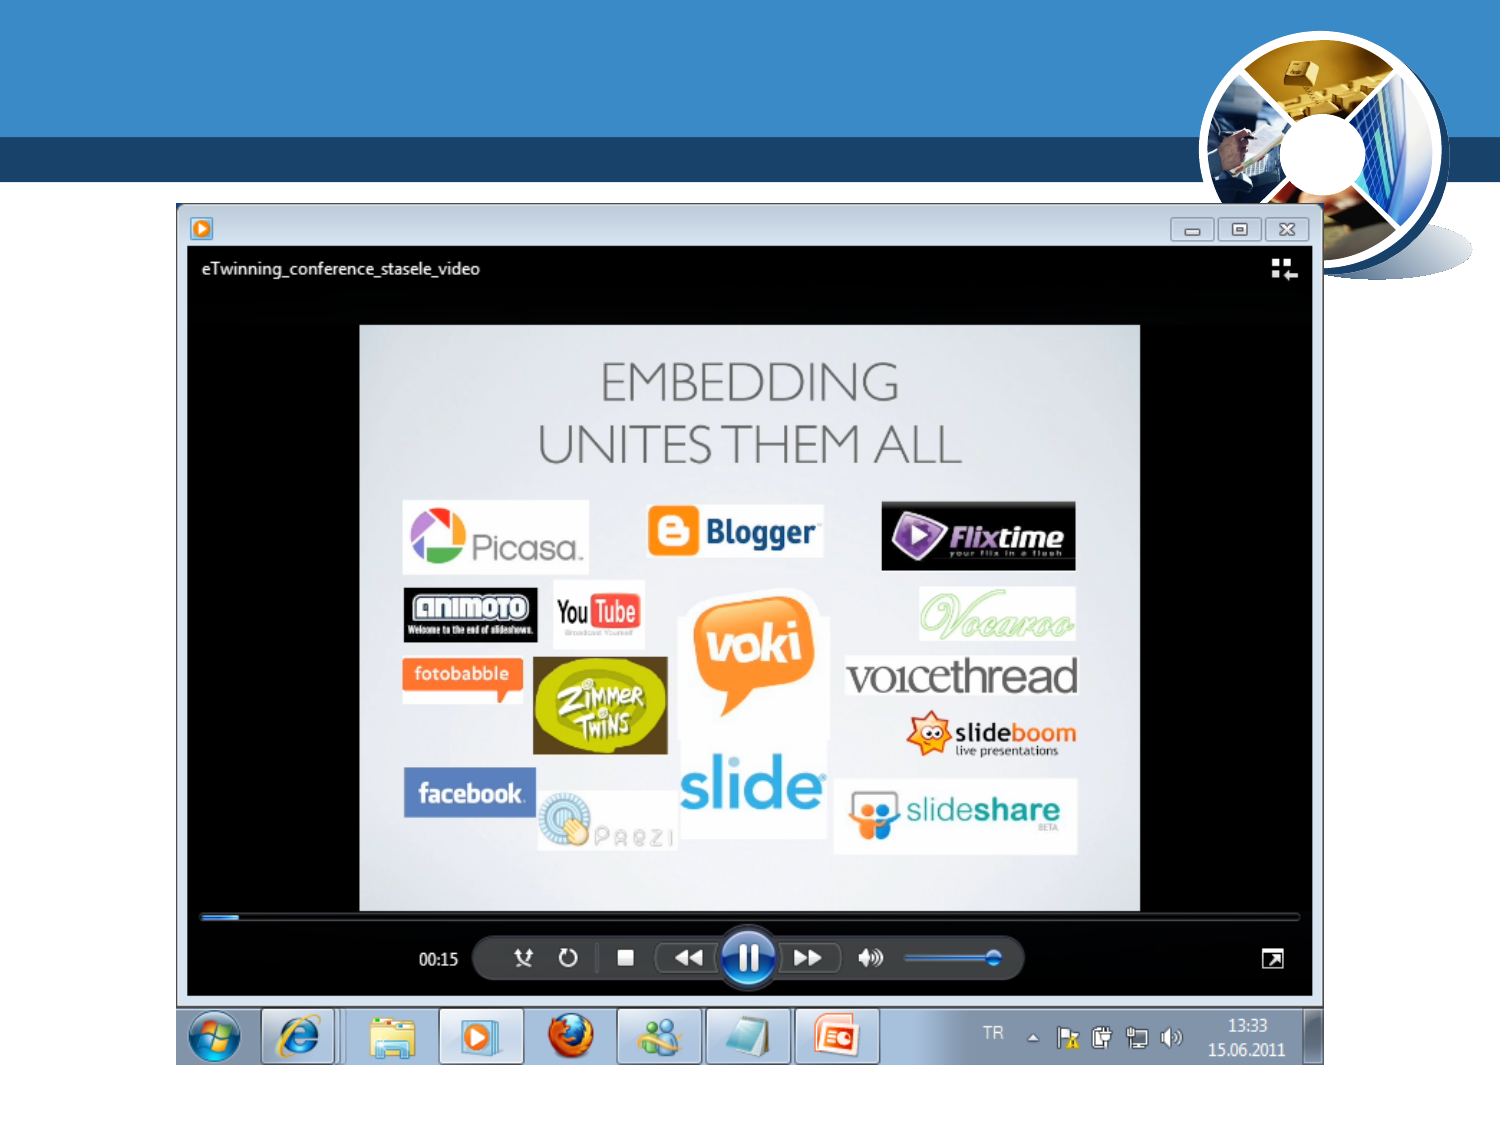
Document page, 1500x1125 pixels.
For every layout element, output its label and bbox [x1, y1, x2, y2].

picture [1244, 40, 1394, 122]
picture [1267, 181, 1396, 261]
picture [1349, 73, 1433, 227]
picture [1207, 74, 1292, 203]
list [175, 203, 1325, 1065]
